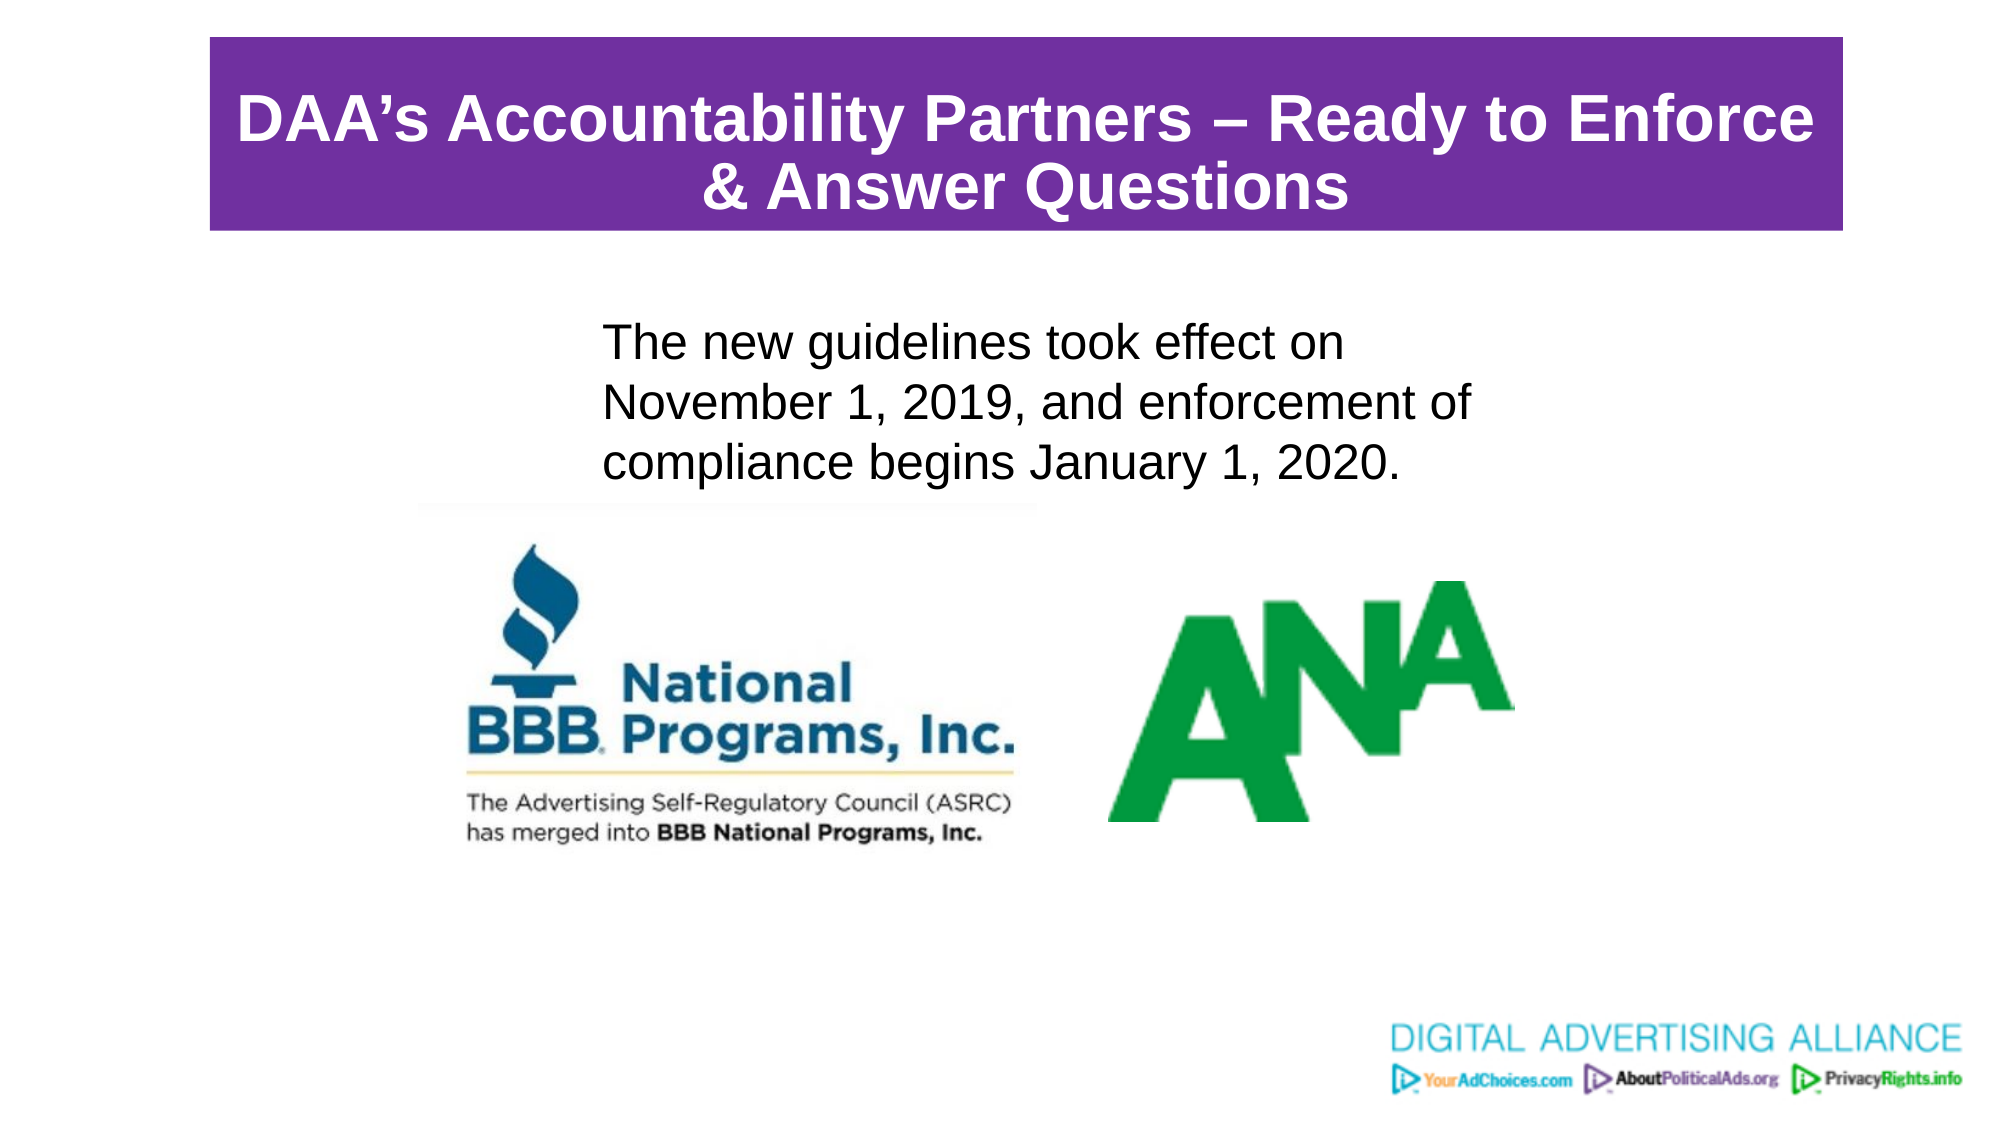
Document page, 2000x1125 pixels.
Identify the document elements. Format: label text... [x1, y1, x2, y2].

picture [1377, 1001, 1969, 1105]
picture [1108, 581, 1515, 822]
picture [418, 503, 1037, 864]
text_box DAA’s Accountability Partners – Ready to Enforce & Answer Questions [209, 37, 1843, 231]
title [95, 157, 1798, 864]
